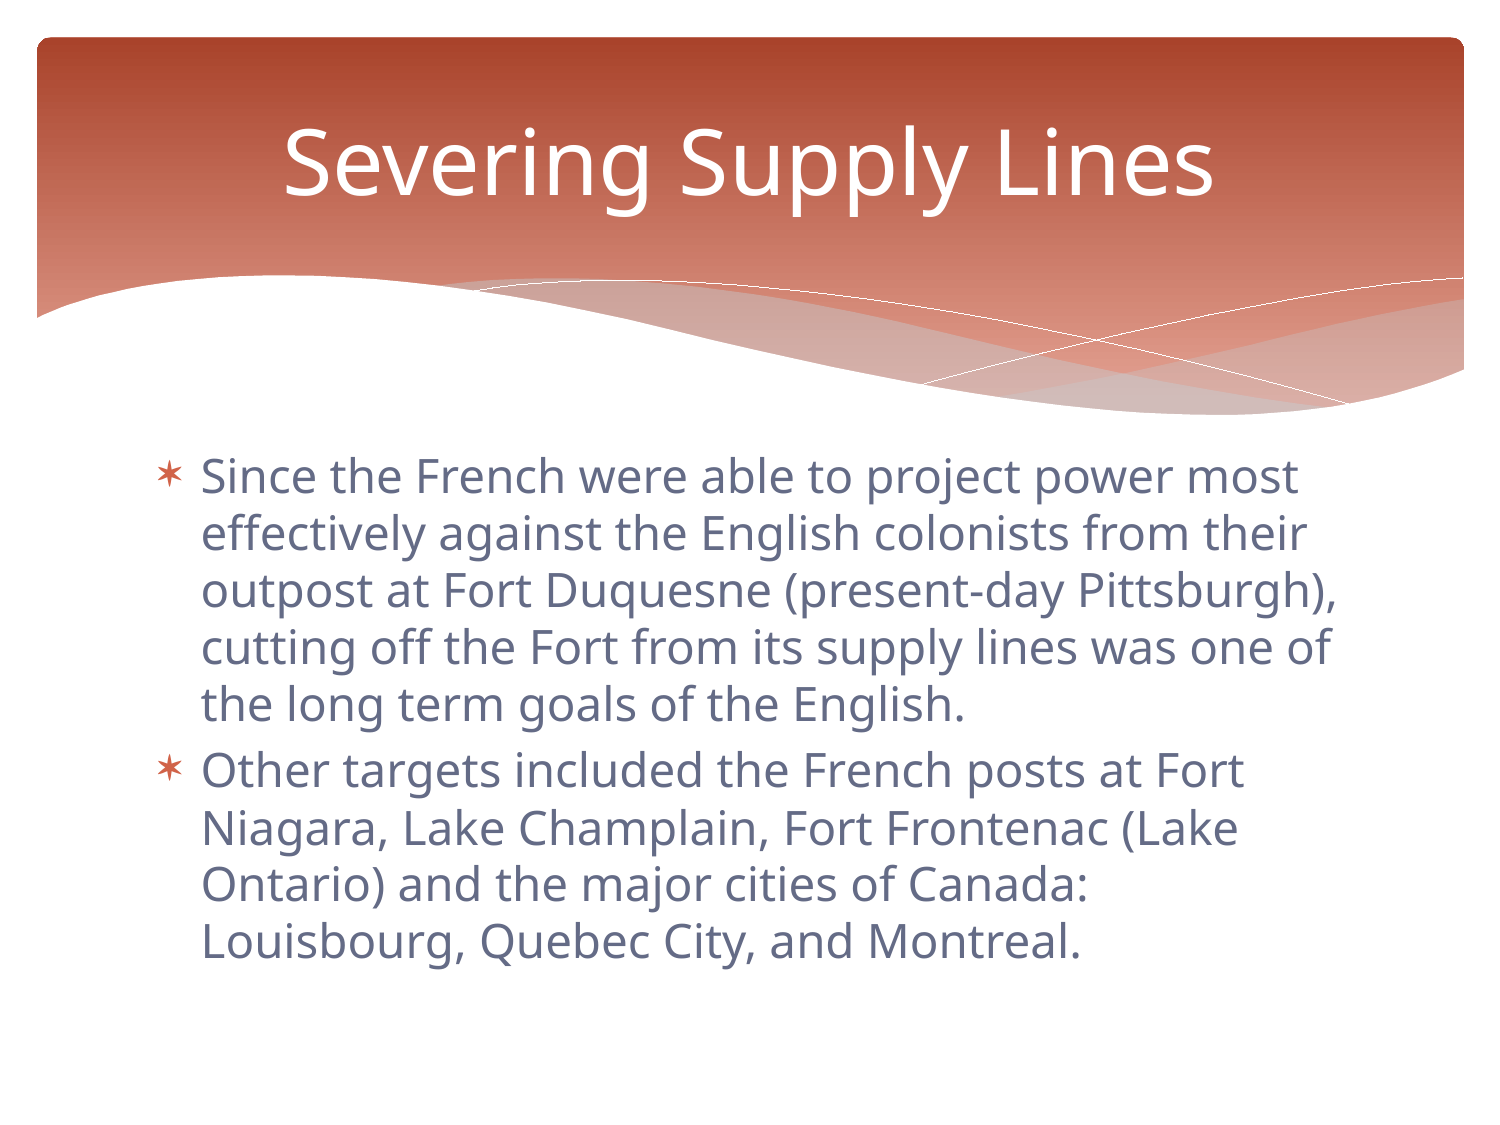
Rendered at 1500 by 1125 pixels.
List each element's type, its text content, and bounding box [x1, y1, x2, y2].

list Since the French were able to project power most effectively against the English colonists from their outpost at Fort Duquesne (present-day Pittsburgh), cutting off the Fort from its supply lines was one of the long term goals of the English. Other targets included the French posts at Fort Niagara, Lake Champlain, Fort Frontenac (Lake Ontario) and the major cities of Canada: Louisbourg, Quebec City, and Montreal. [143, 438, 1359, 1005]
title Severing Supply Lines [75, 55, 1425, 261]
